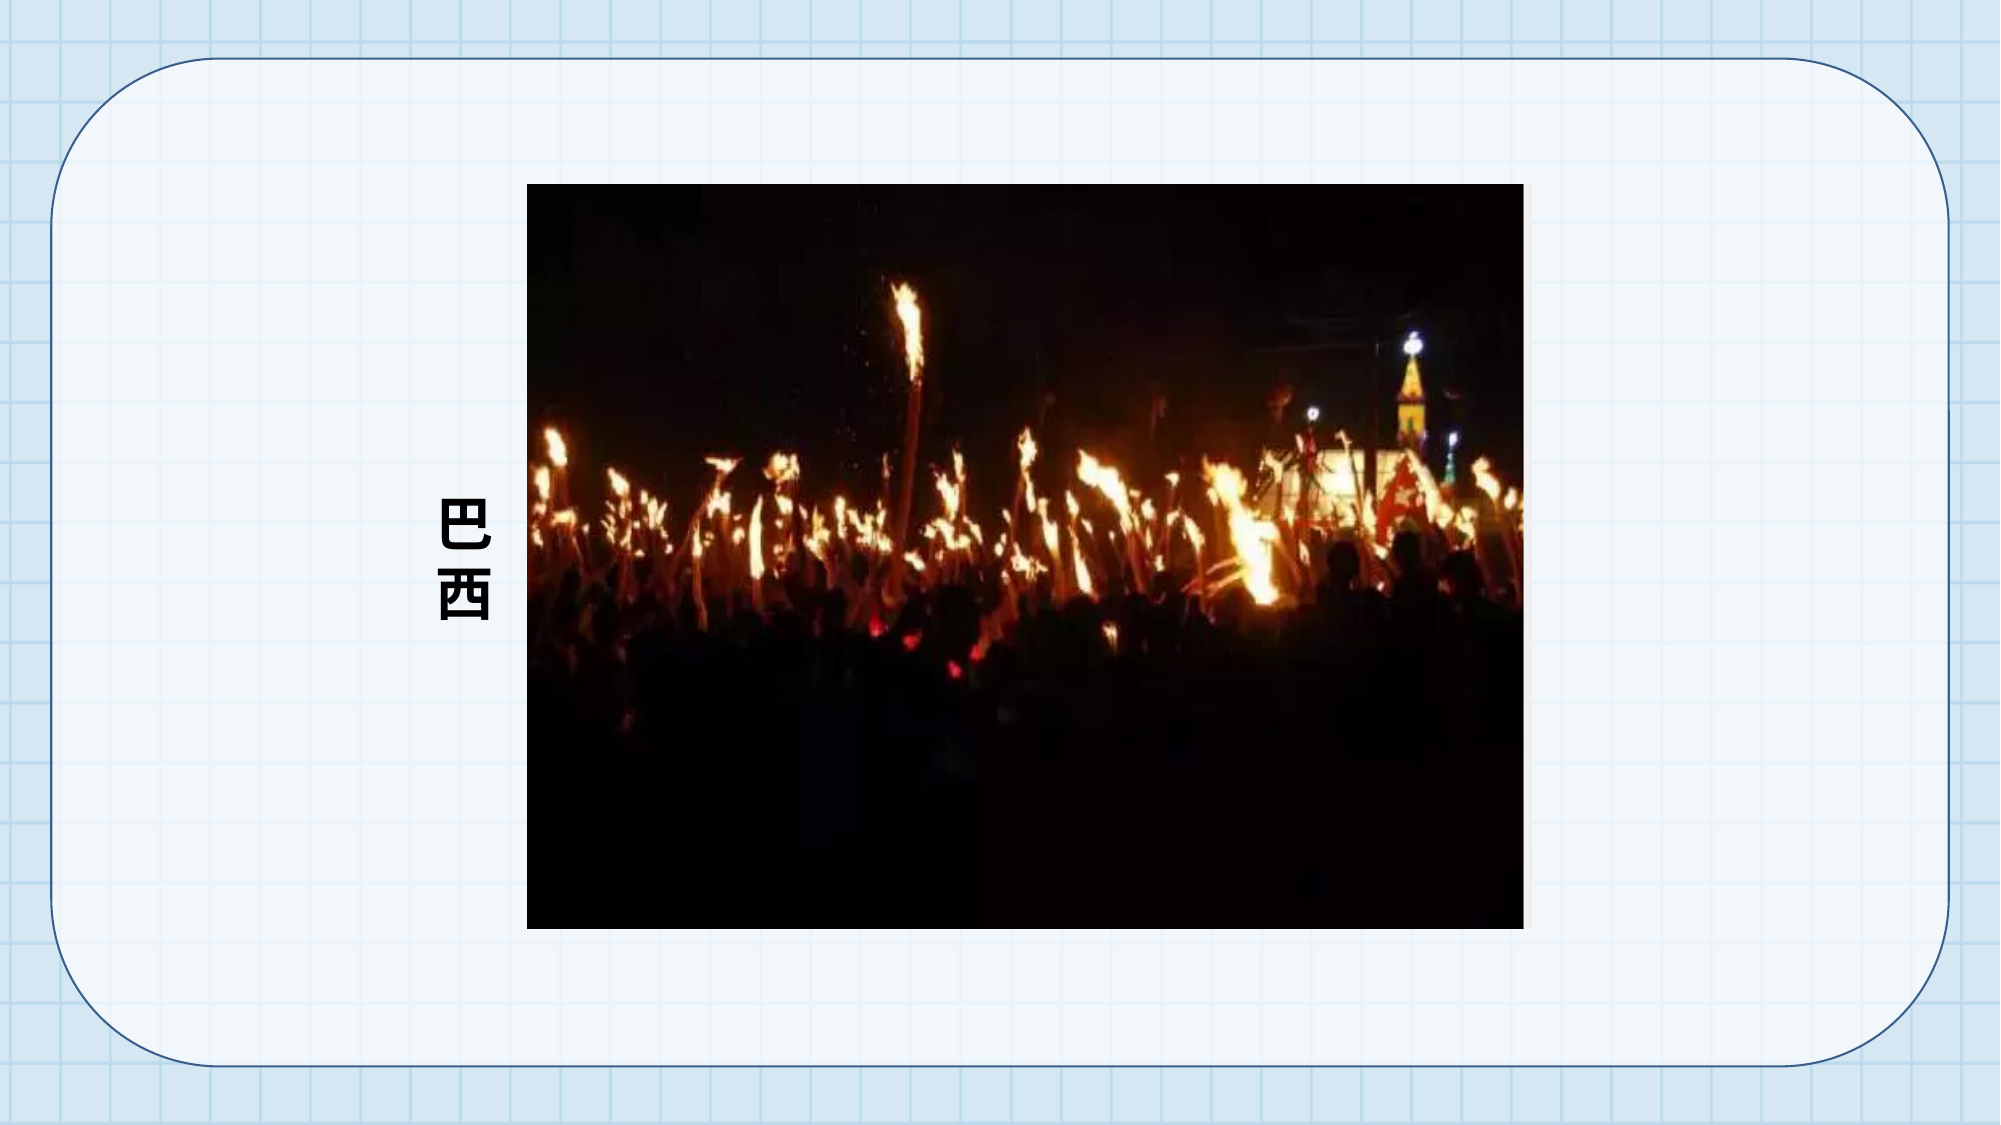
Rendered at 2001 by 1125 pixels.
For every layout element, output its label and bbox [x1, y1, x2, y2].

picture [0, 0, 2000, 1125]
text_box [421, 184, 1532, 929]
